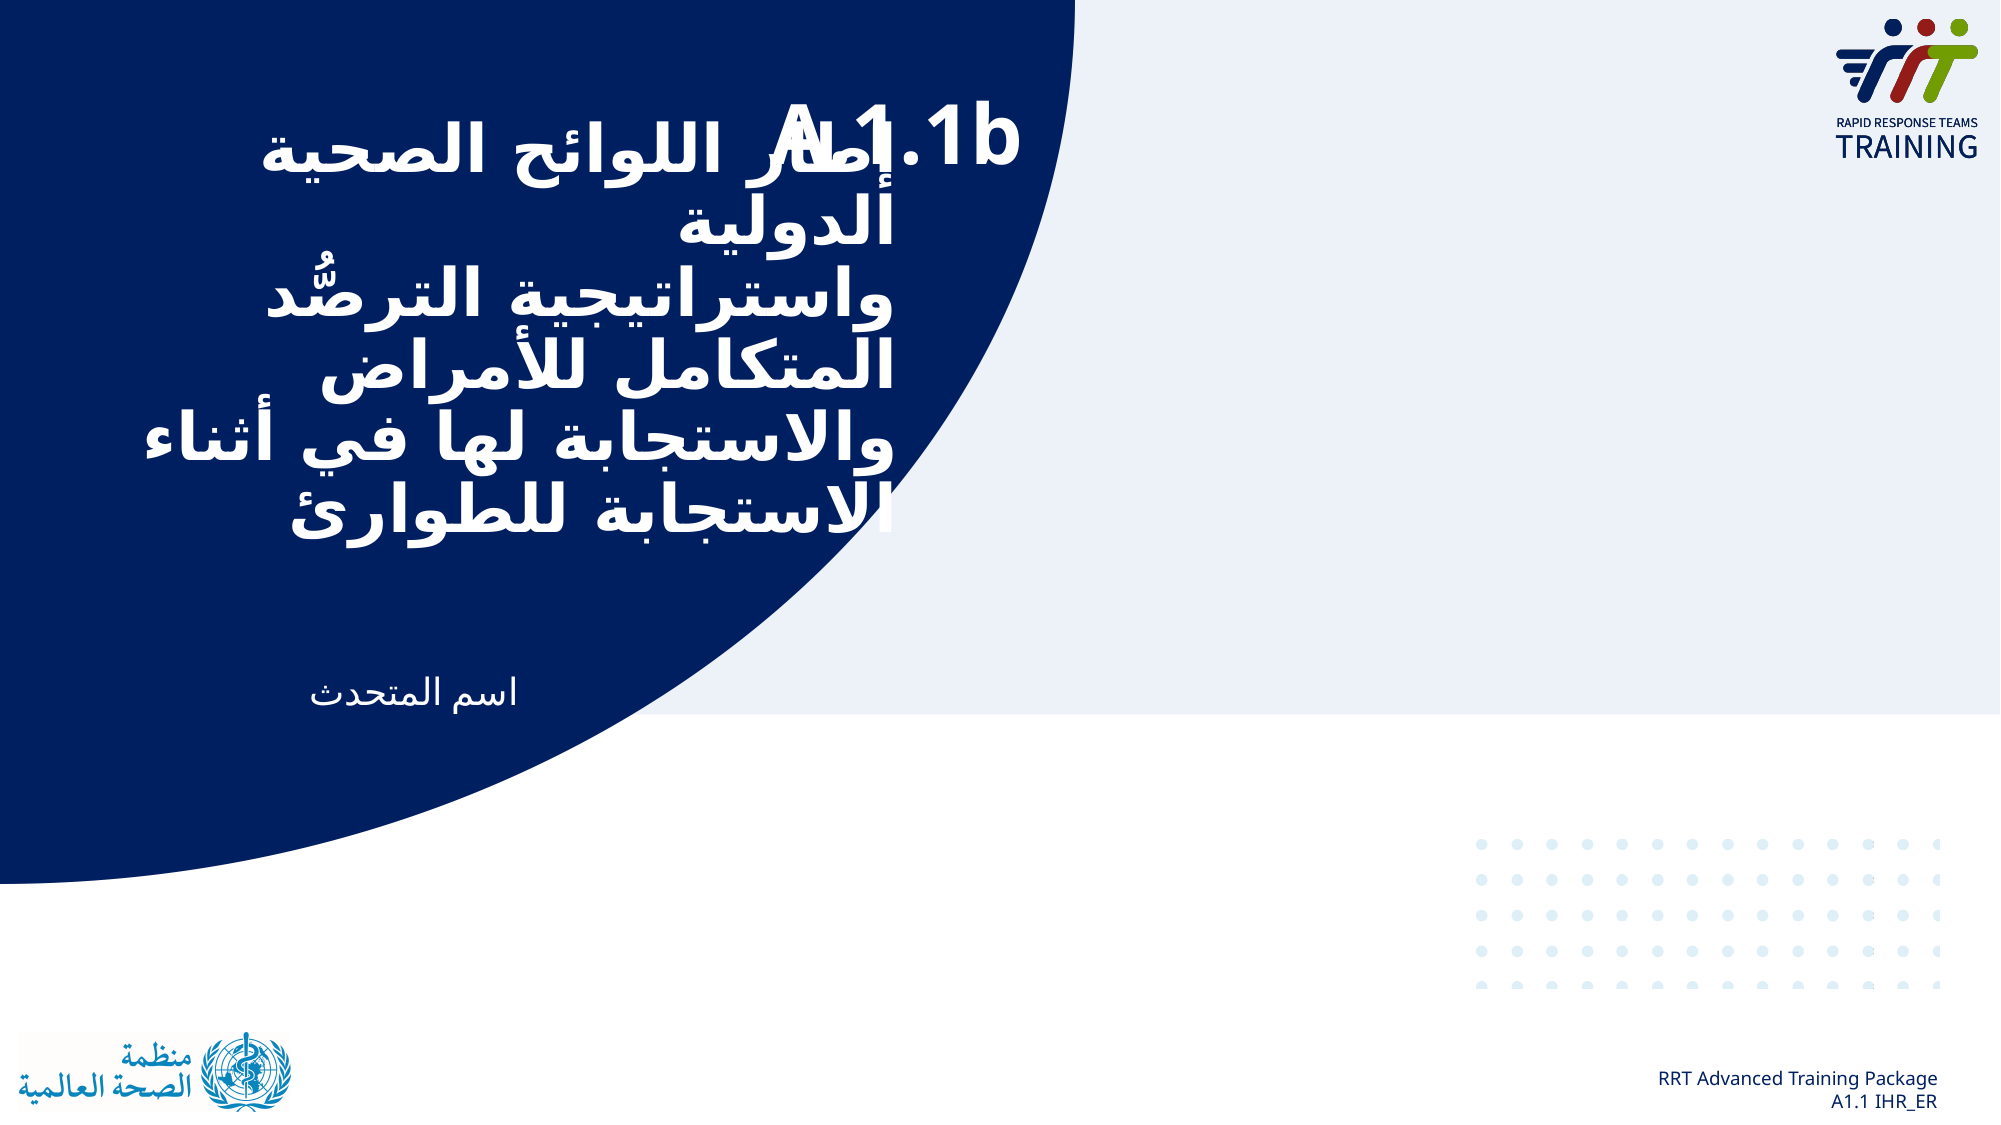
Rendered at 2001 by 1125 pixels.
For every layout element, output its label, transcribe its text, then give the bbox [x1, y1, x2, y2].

picture [19, 1032, 291, 1112]
text_box اسم المتحدث [76, 660, 527, 721]
picture [1476, 839, 1940, 989]
picture [0, 0, 1075, 884]
text_box A.1.1b [37, 73, 1031, 189]
picture [248, 1047, 254, 1056]
picture [1835, 19, 1978, 167]
title إطار اللوائح الصحية الدولية واستراتيجية الترصُّد المتكامل للأمراض والاستجابة لها في أثناء الاستجابة للطوارئ [37, 189, 906, 618]
